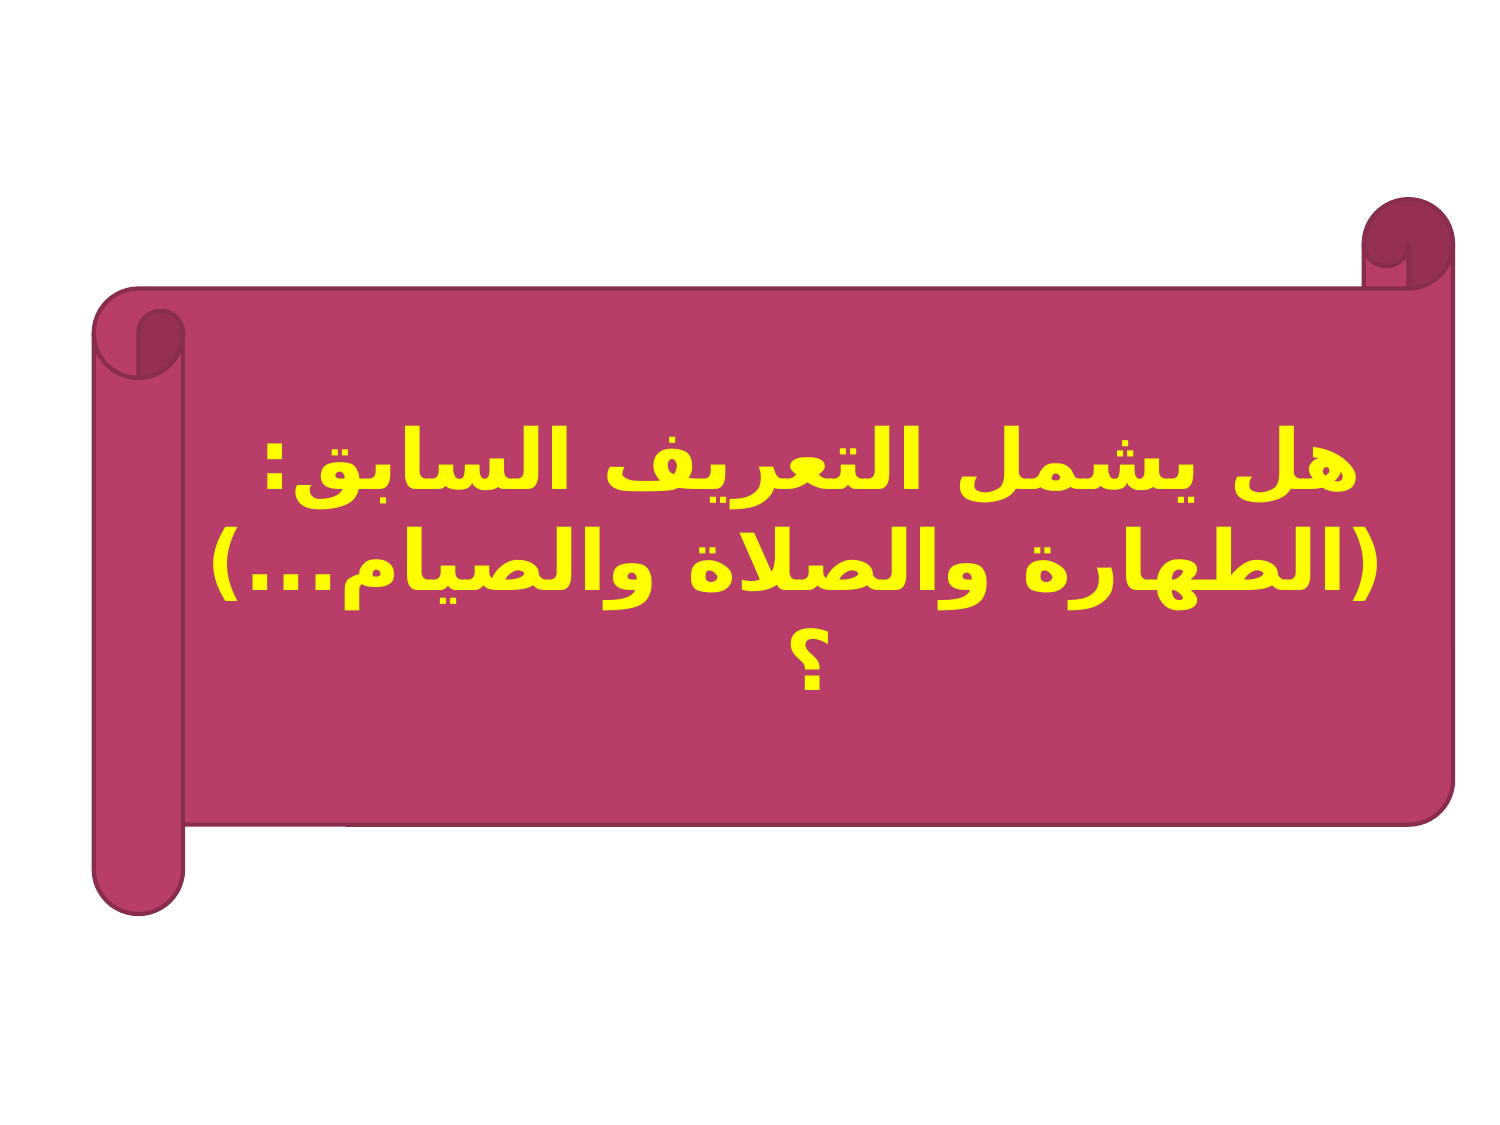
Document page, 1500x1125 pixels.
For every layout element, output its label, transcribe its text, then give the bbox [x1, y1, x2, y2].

text_box هل يشمل التعريف السابق: (الطهارة والصلاة والصيام...) ؟ [91, 197, 1456, 917]
